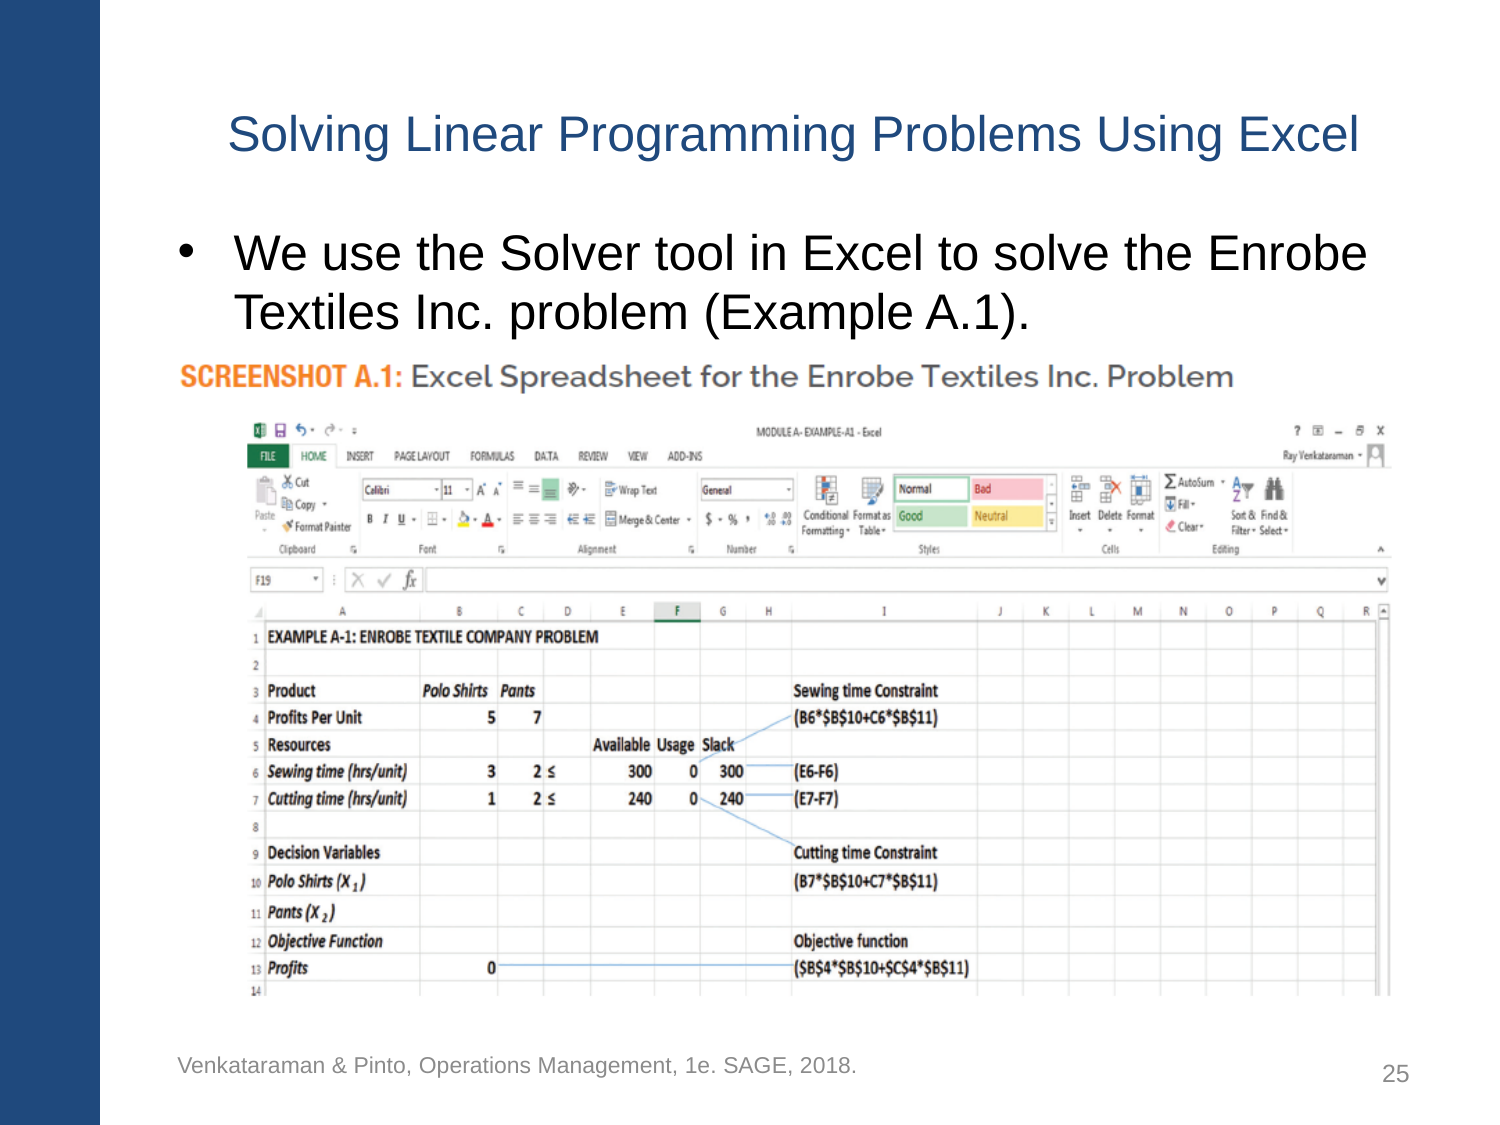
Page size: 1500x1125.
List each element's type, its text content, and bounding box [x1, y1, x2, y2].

footer Venkataraman & Pinto, Operations Management, 1e. SAGE, 2018. [162, 1042, 1313, 1103]
slide_number 25 [1350, 1042, 1425, 1103]
list We use the Solver tool in Excel to solve the Enrobe Textiles Inc. problem (Example A.1). [162, 212, 1425, 352]
title Solving Linear Programming Problems Using Excel [162, 37, 1425, 212]
picture [167, 349, 1439, 1025]
